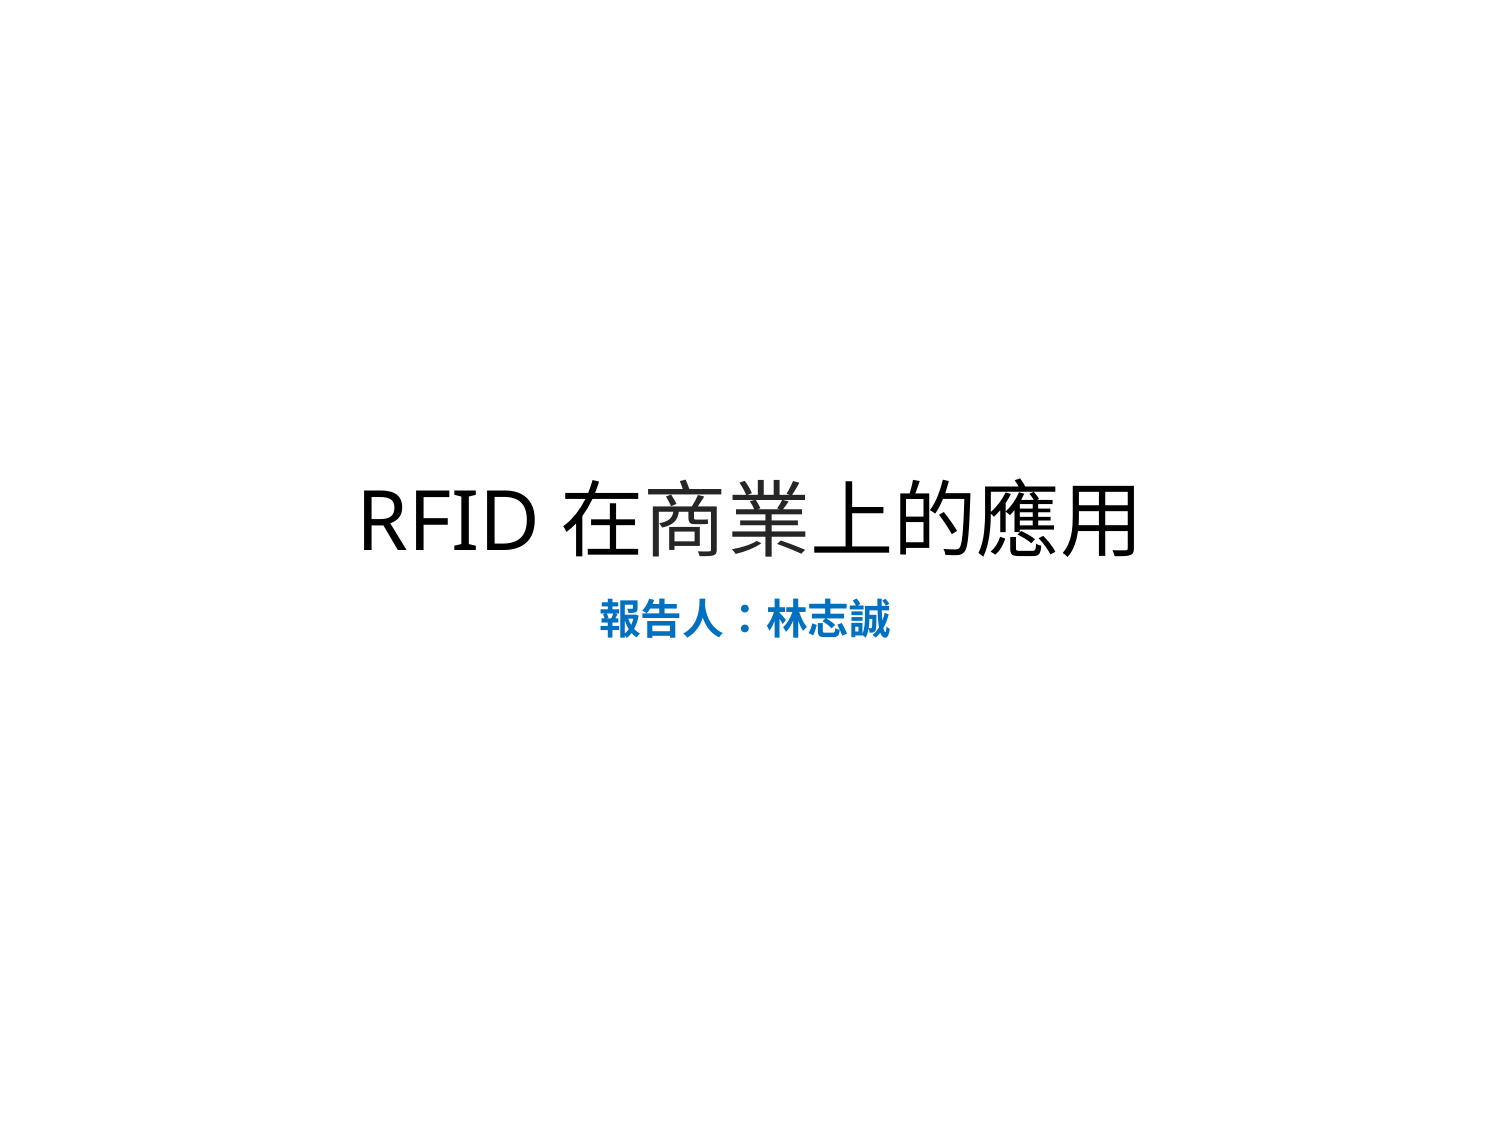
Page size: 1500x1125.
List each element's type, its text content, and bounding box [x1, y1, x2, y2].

title RFID在商業上的應用 [112, 184, 1388, 576]
subtitle 報告人：林志誠 [187, 590, 1313, 863]
